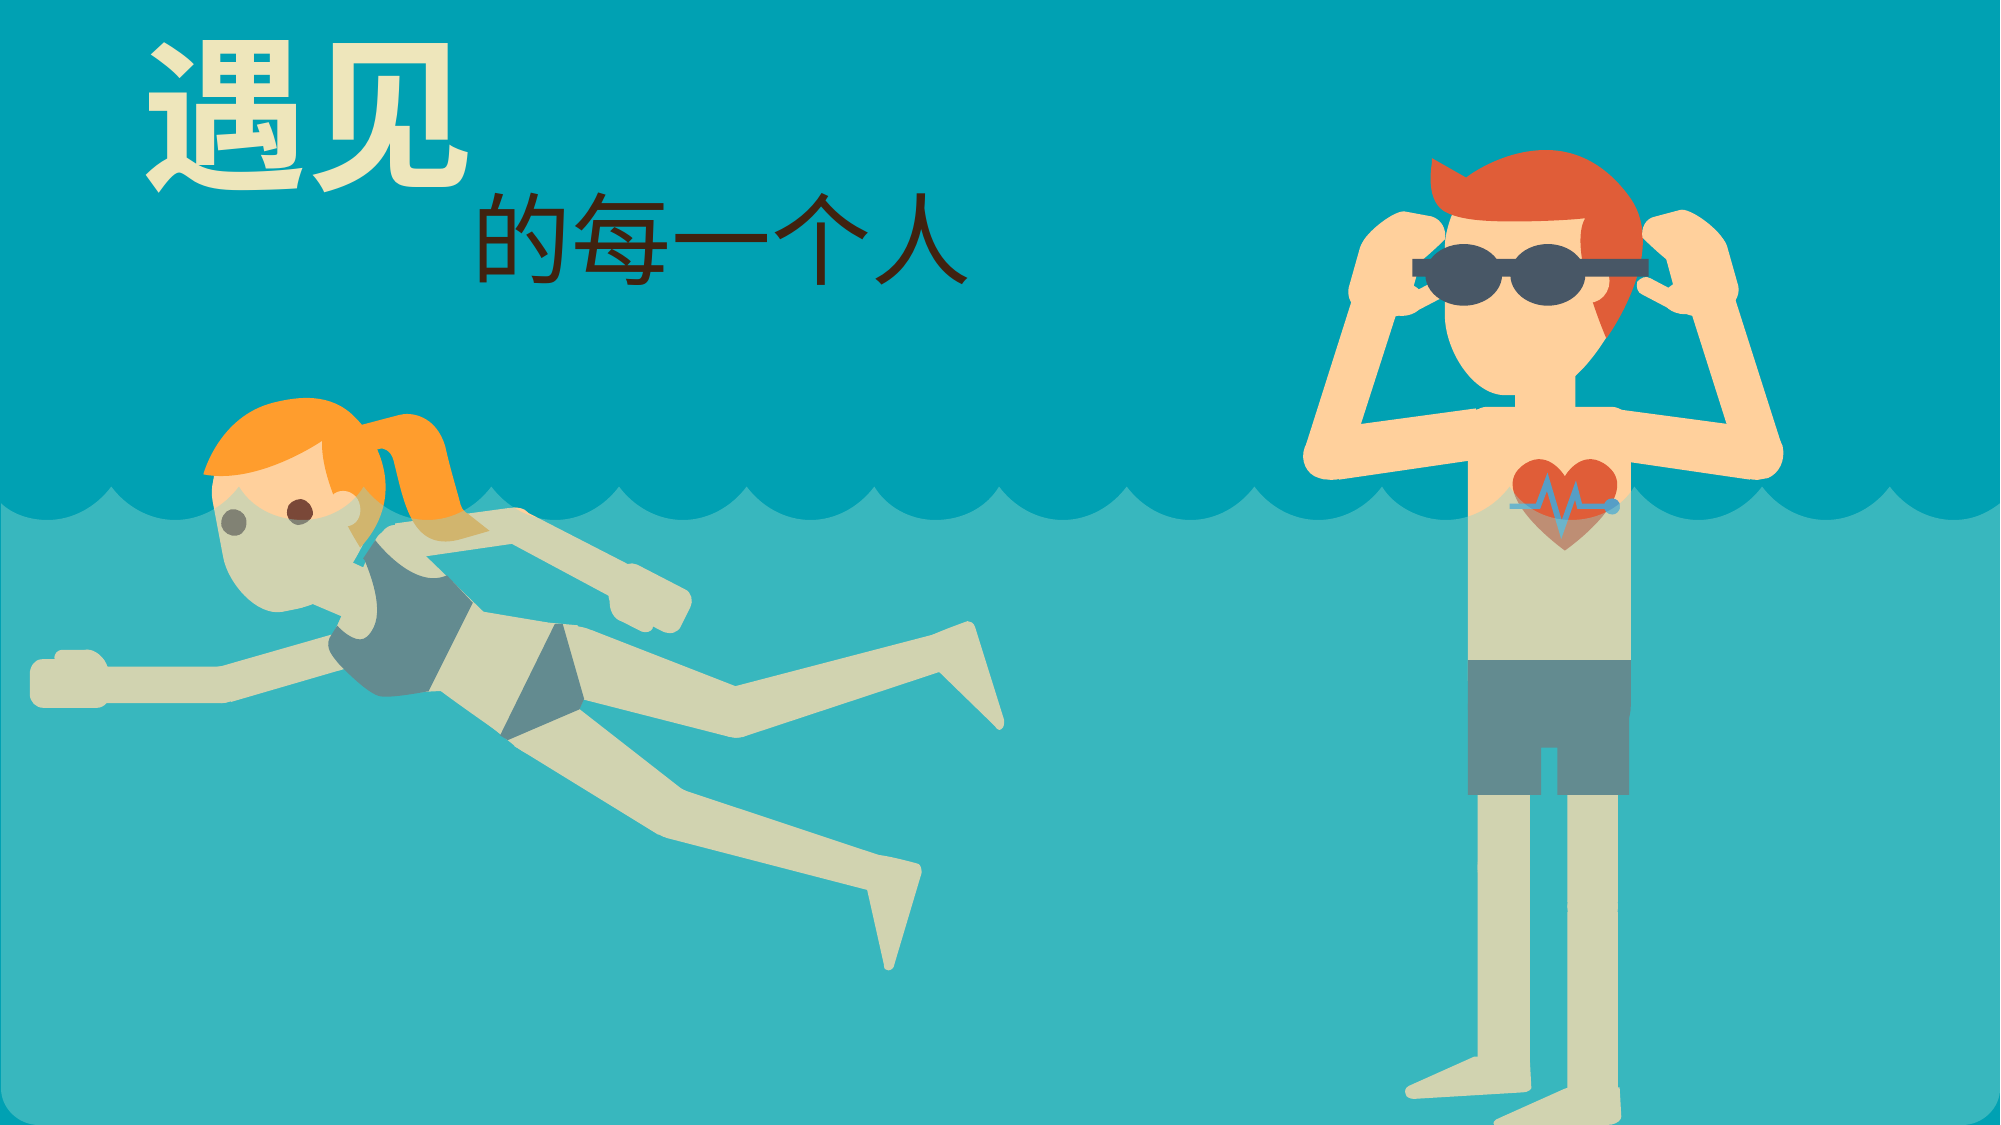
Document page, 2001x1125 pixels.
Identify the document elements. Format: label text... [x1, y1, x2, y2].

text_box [1299, 149, 1786, 391]
text_box 的每一个人 [457, 170, 987, 305]
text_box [1, 391, 2000, 1125]
text_box 遇见 [126, 3, 490, 219]
